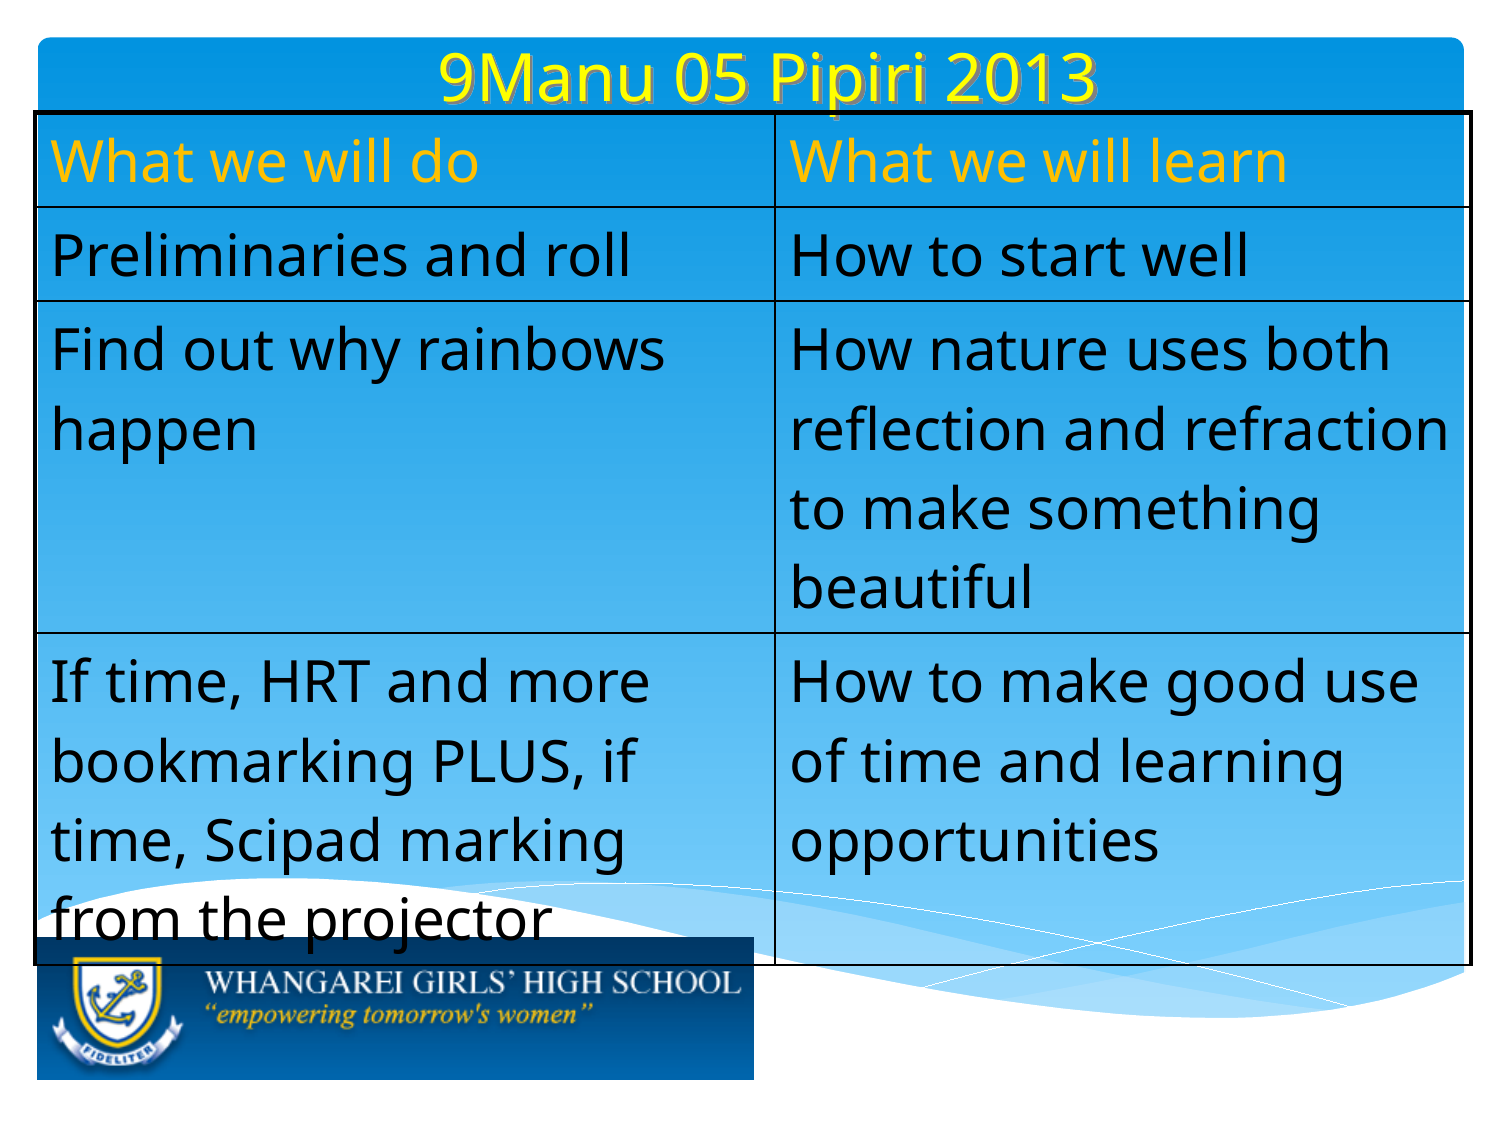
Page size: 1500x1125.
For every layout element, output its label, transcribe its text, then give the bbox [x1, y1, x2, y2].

table_cell How to make good use of time and learning opportunities [776, 634, 1469, 964]
table_cell If time, HRT and more bookmarking PLUS, if time, Scipad marking from the projector [37, 634, 774, 964]
table_cell How to start well [776, 208, 1469, 300]
table_header What we will learn [776, 115, 1469, 206]
table_cell Preliminaries and roll [37, 208, 774, 300]
table_cell How nature uses both reflection and refraction to make something beautiful [776, 302, 1469, 632]
table_cell Find out why rainbows happen [37, 302, 774, 632]
text_box 9Manu 05 Pipiri 2013 [162, 24, 1375, 110]
table_header What we will do [37, 115, 774, 206]
picture [37, 937, 754, 1080]
